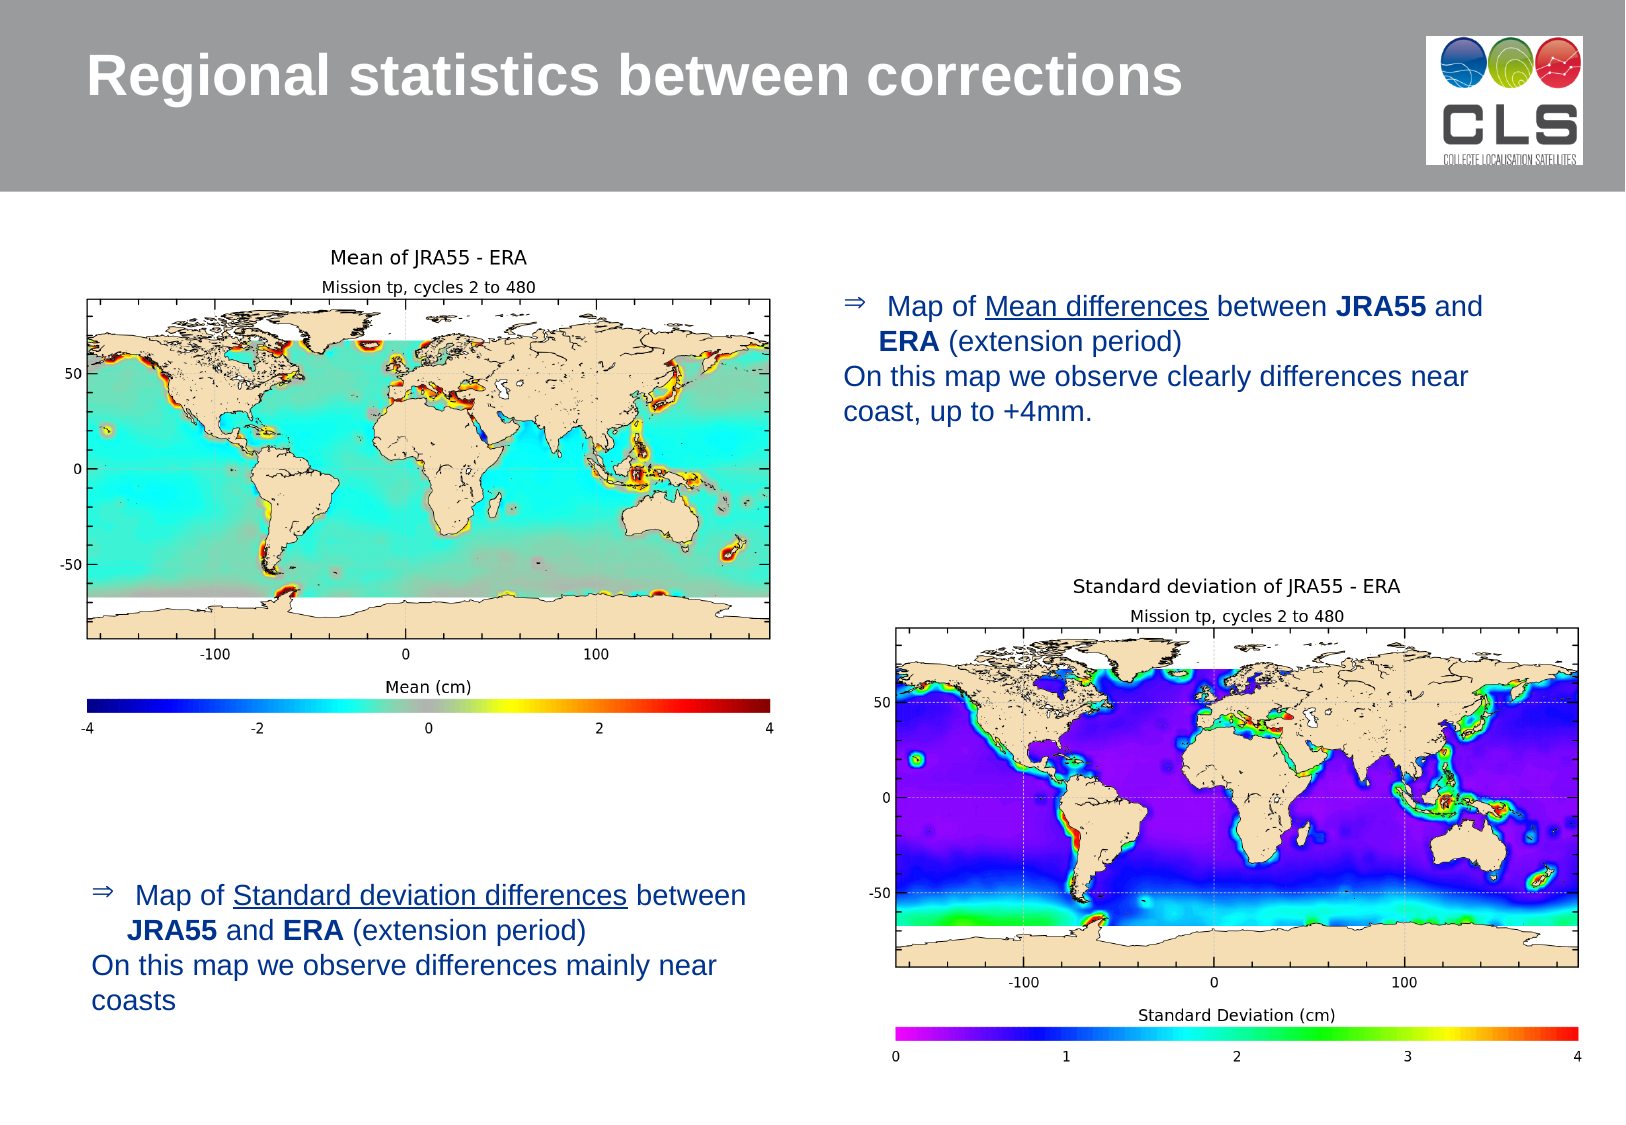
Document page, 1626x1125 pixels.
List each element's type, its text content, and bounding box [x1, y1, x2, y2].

text_box Regional statistics between corrections [71, 40, 1479, 172]
picture [811, 553, 1619, 1091]
picture [1426, 36, 1583, 165]
text_box Map of Standard deviation differences between JRA55 and ERA (extension period) On this map we observe differences mainly near coasts [76, 869, 786, 1024]
text_box Map of Mean differences between JRA55 and ERA (extension period) On this map we observe clearly differences near coast, up to +4mm. [828, 279, 1538, 435]
picture [3, 225, 810, 762]
